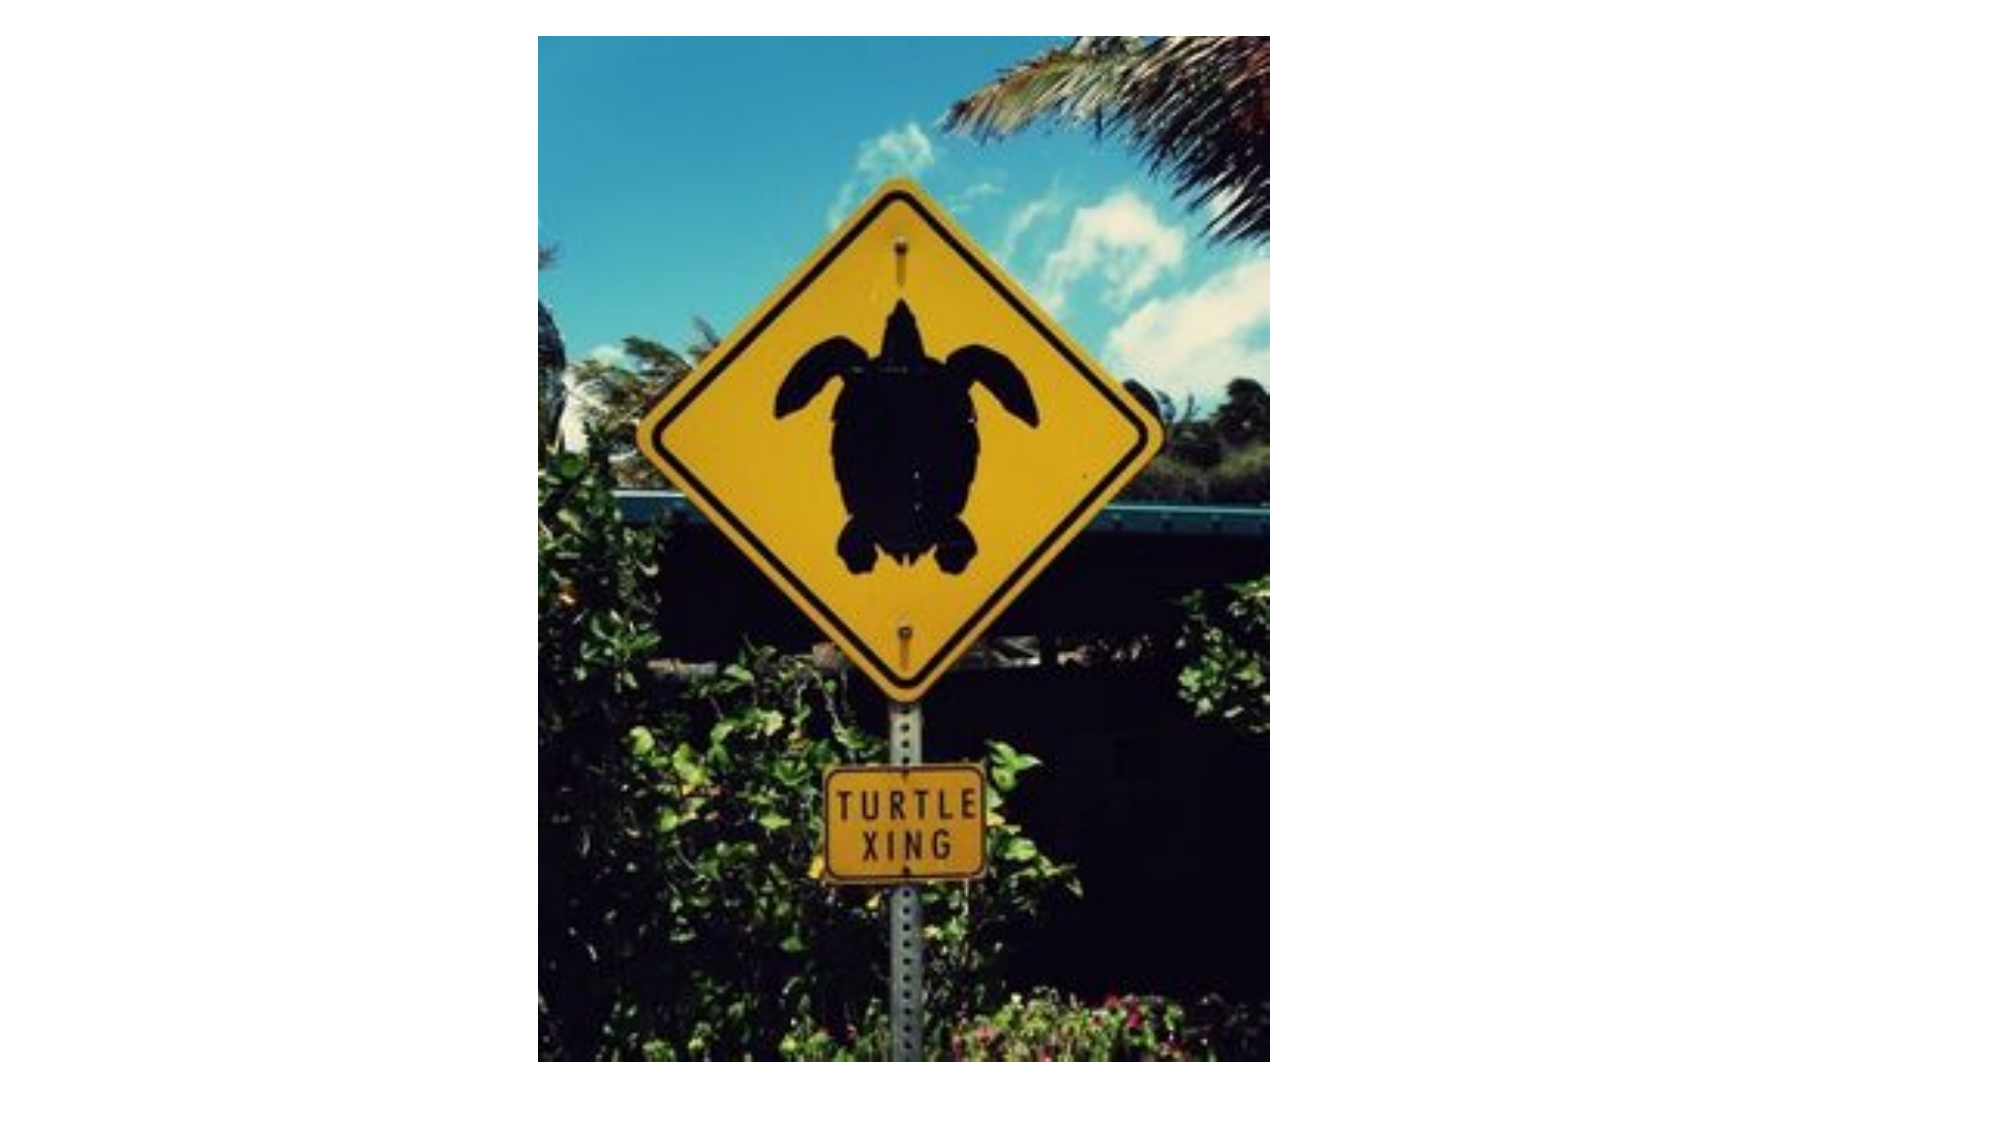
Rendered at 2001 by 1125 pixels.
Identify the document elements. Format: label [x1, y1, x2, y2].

picture [538, 36, 1270, 1063]
